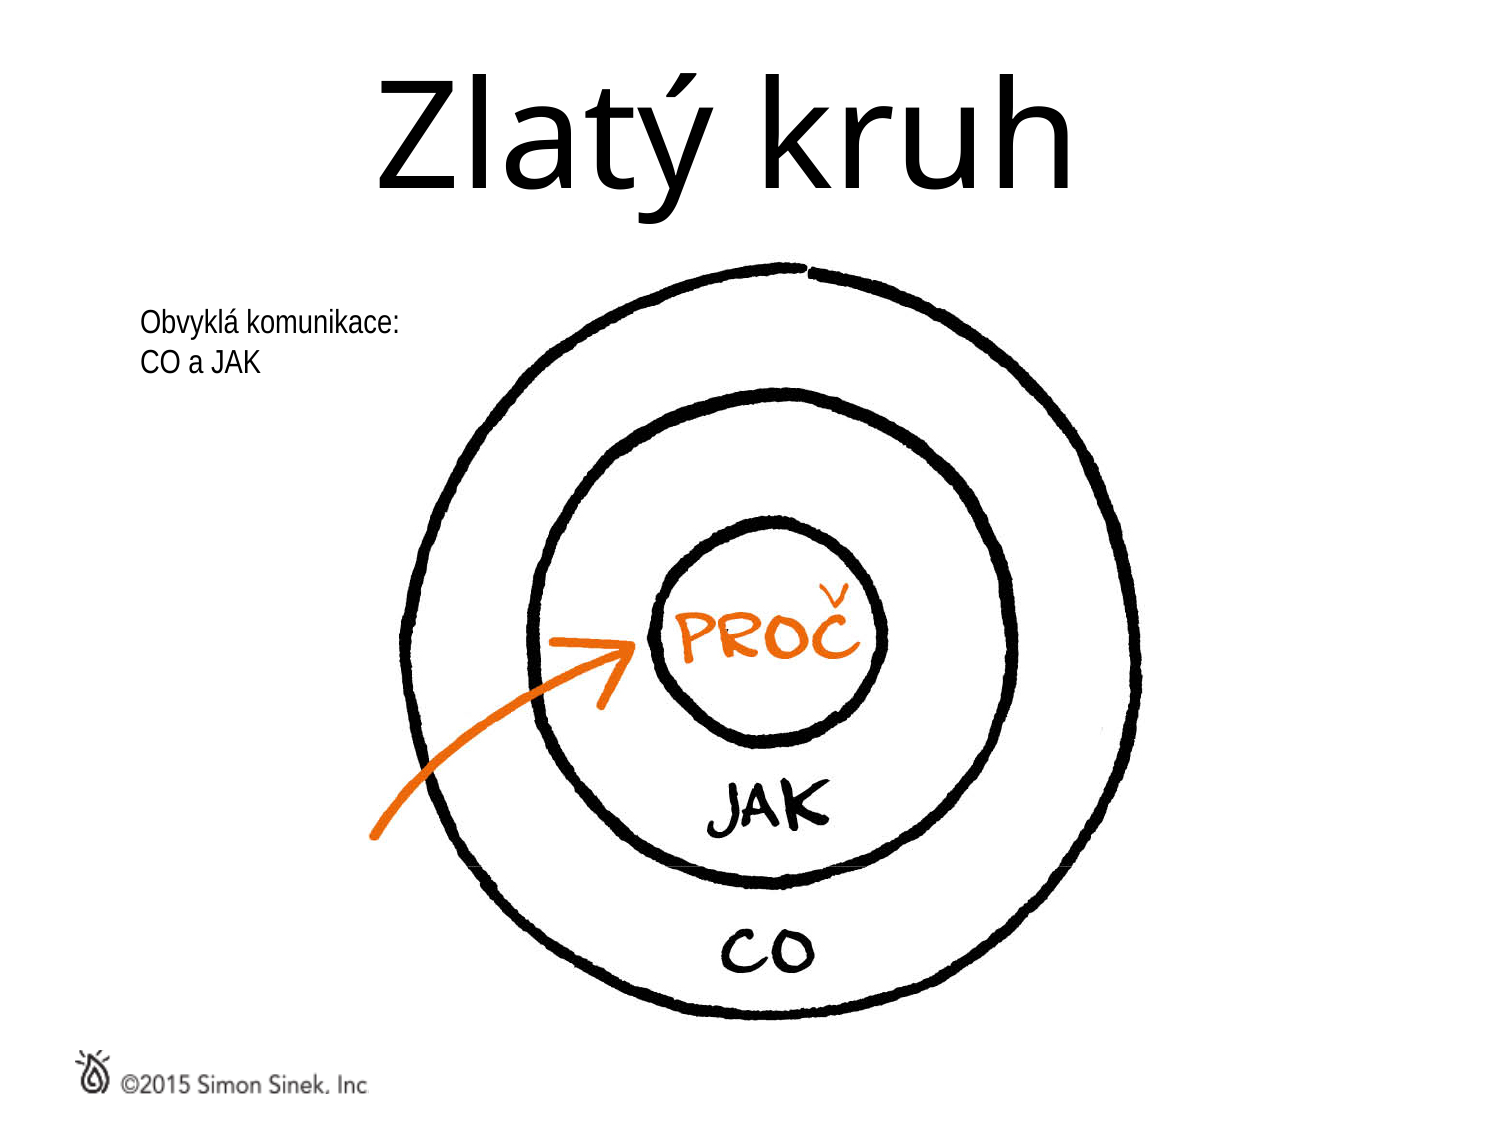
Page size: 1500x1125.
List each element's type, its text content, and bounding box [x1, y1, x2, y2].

text_box Zlatý kruh [360, 30, 1176, 226]
text_box Obvyklá komunikace: CO a JAK [125, 293, 363, 388]
picture [74, 1049, 369, 1094]
picture [368, 249, 1167, 1047]
